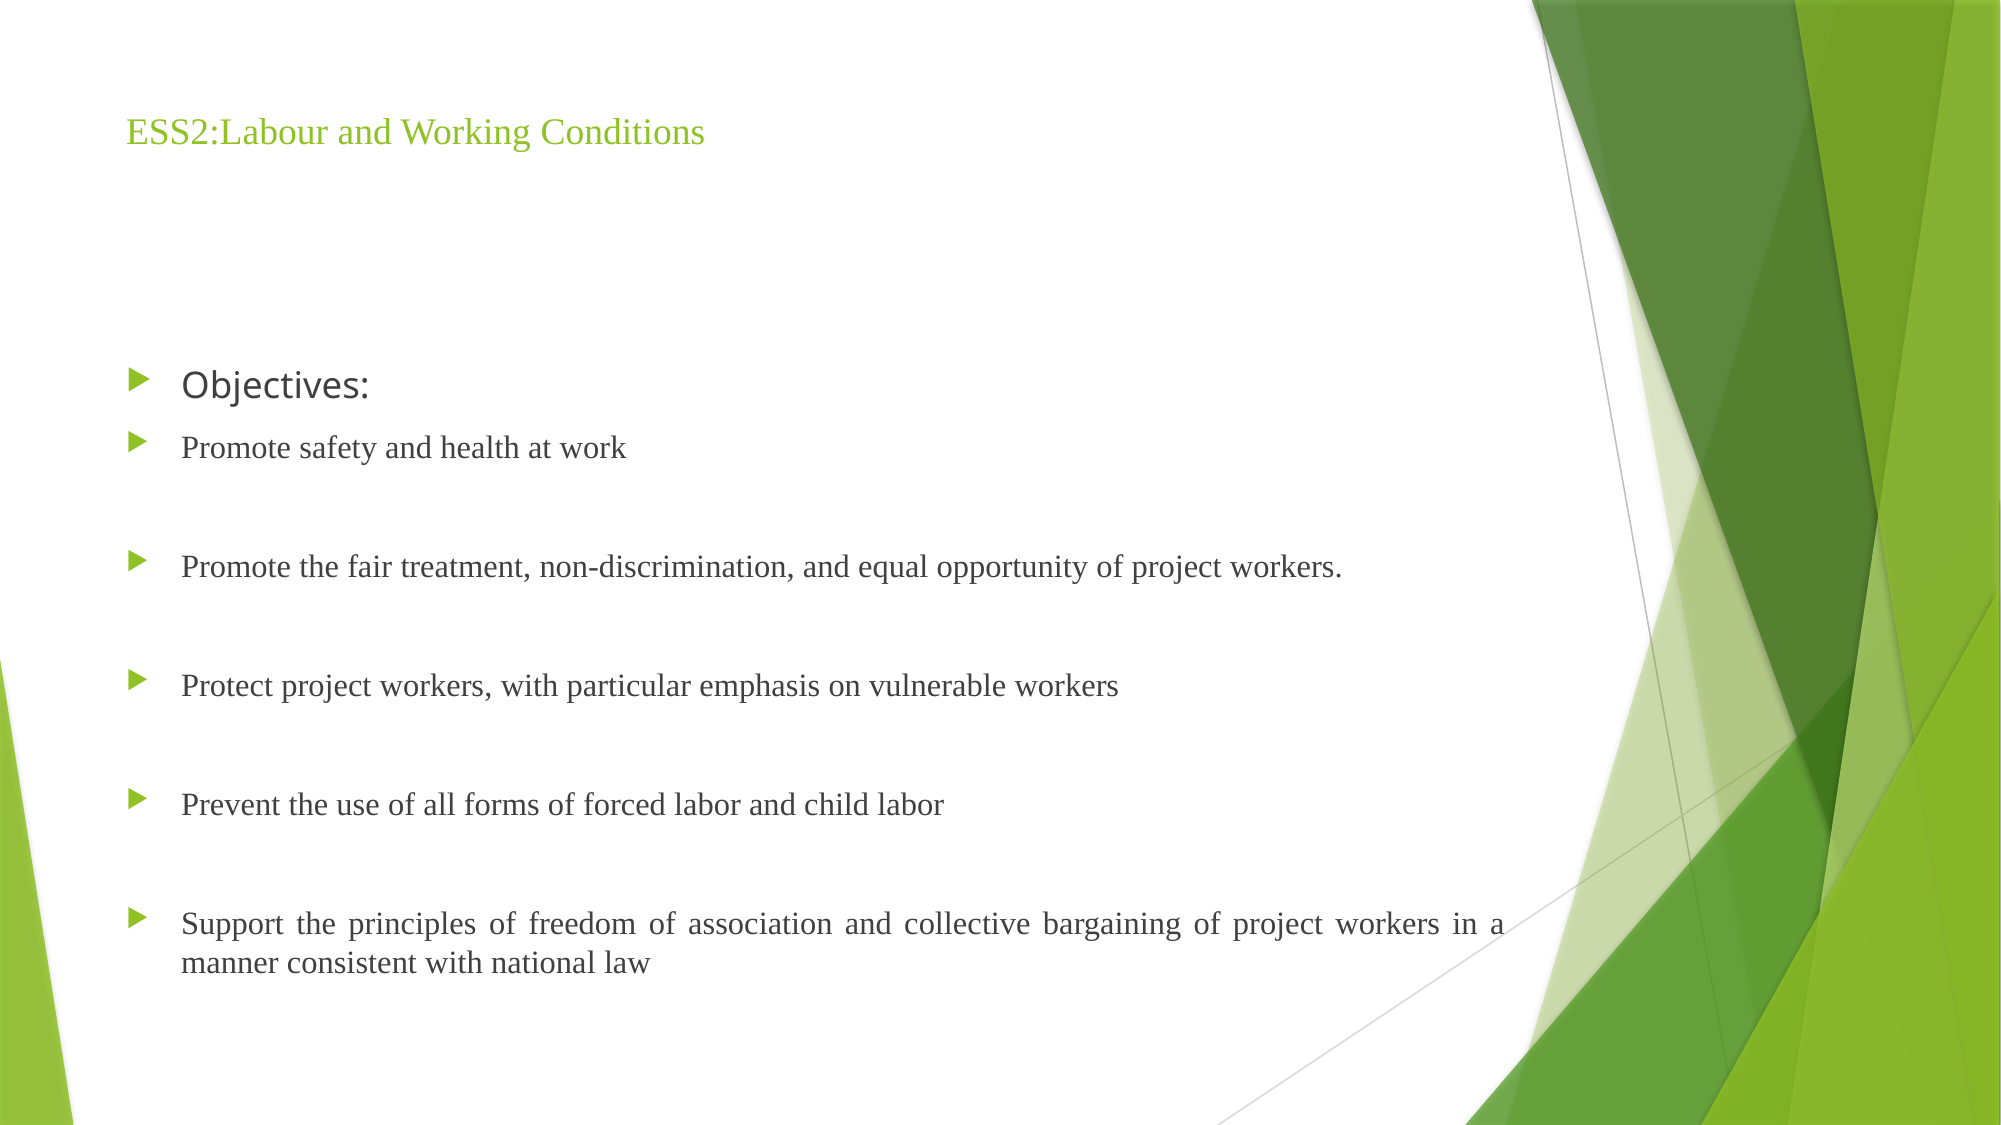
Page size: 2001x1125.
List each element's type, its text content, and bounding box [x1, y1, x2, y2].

list Objectives: Promote safety and health at work Promote the fair treatment, non-discrimination, and equal opportunity of project workers. Protect project workers, with particular emphasis on vulnerable workers Prevent the use of all forms of forced labor and child labor Support the principles of freedom of association and collective bargaining of project workers in a manner consistent with national law [111, 354, 1522, 992]
title ESS2:Labour and Working Conditions [111, 99, 1522, 317]
